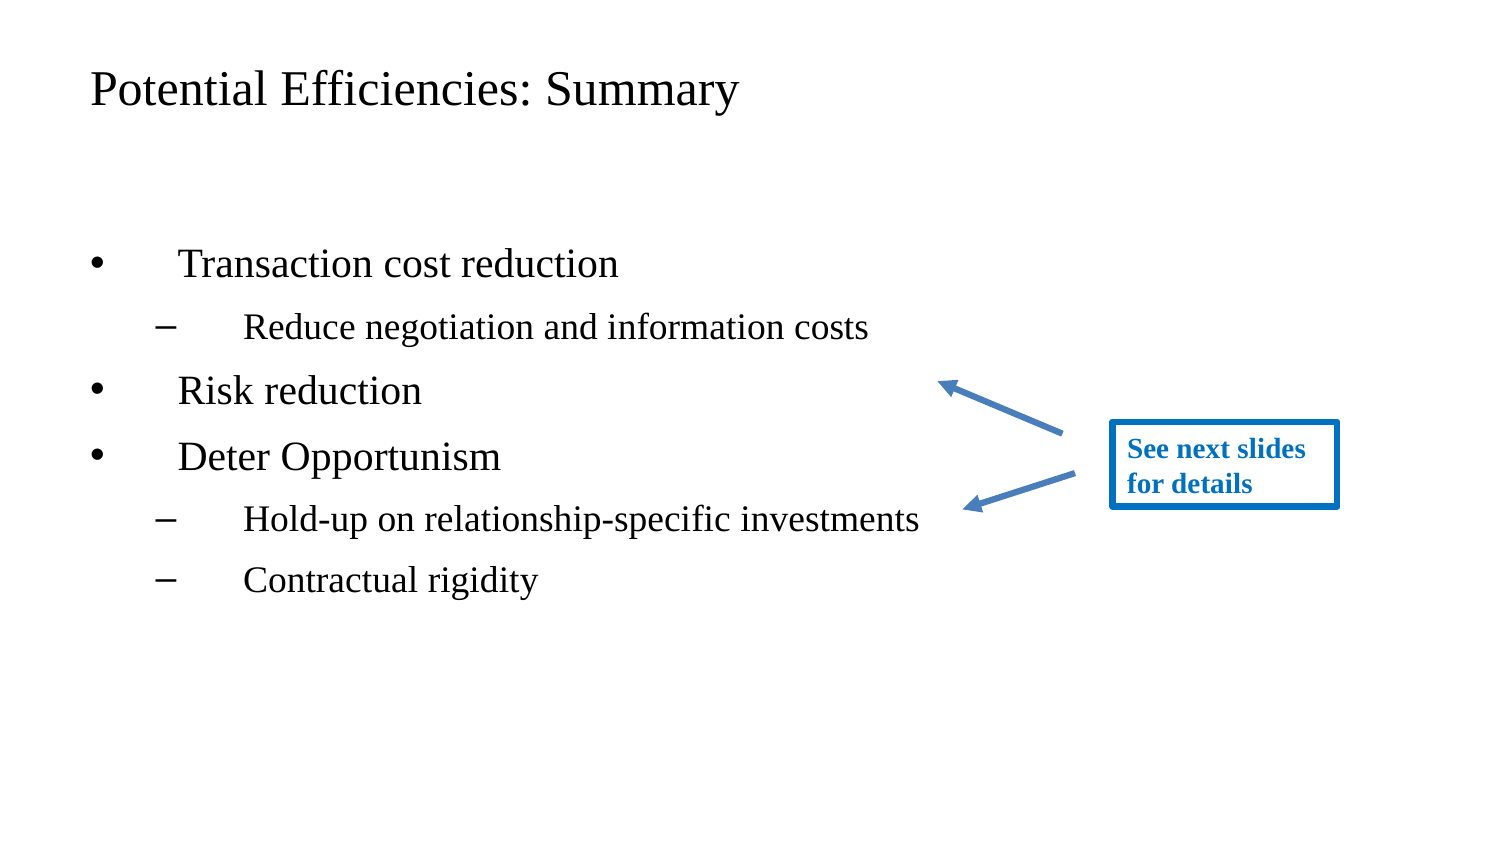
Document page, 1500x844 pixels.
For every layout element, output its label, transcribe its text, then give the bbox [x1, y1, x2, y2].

title Potential Efficiencies: Summary [75, 14, 1425, 156]
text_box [937, 380, 1063, 434]
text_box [962, 472, 1076, 510]
text_box See next slides for details [1112, 421, 1338, 507]
list Transaction cost reduction Reduce negotiation and information costs Risk reduction Deter Opportunism Hold-up on relationship-specific investments Contractual rigidity [75, 234, 1025, 741]
